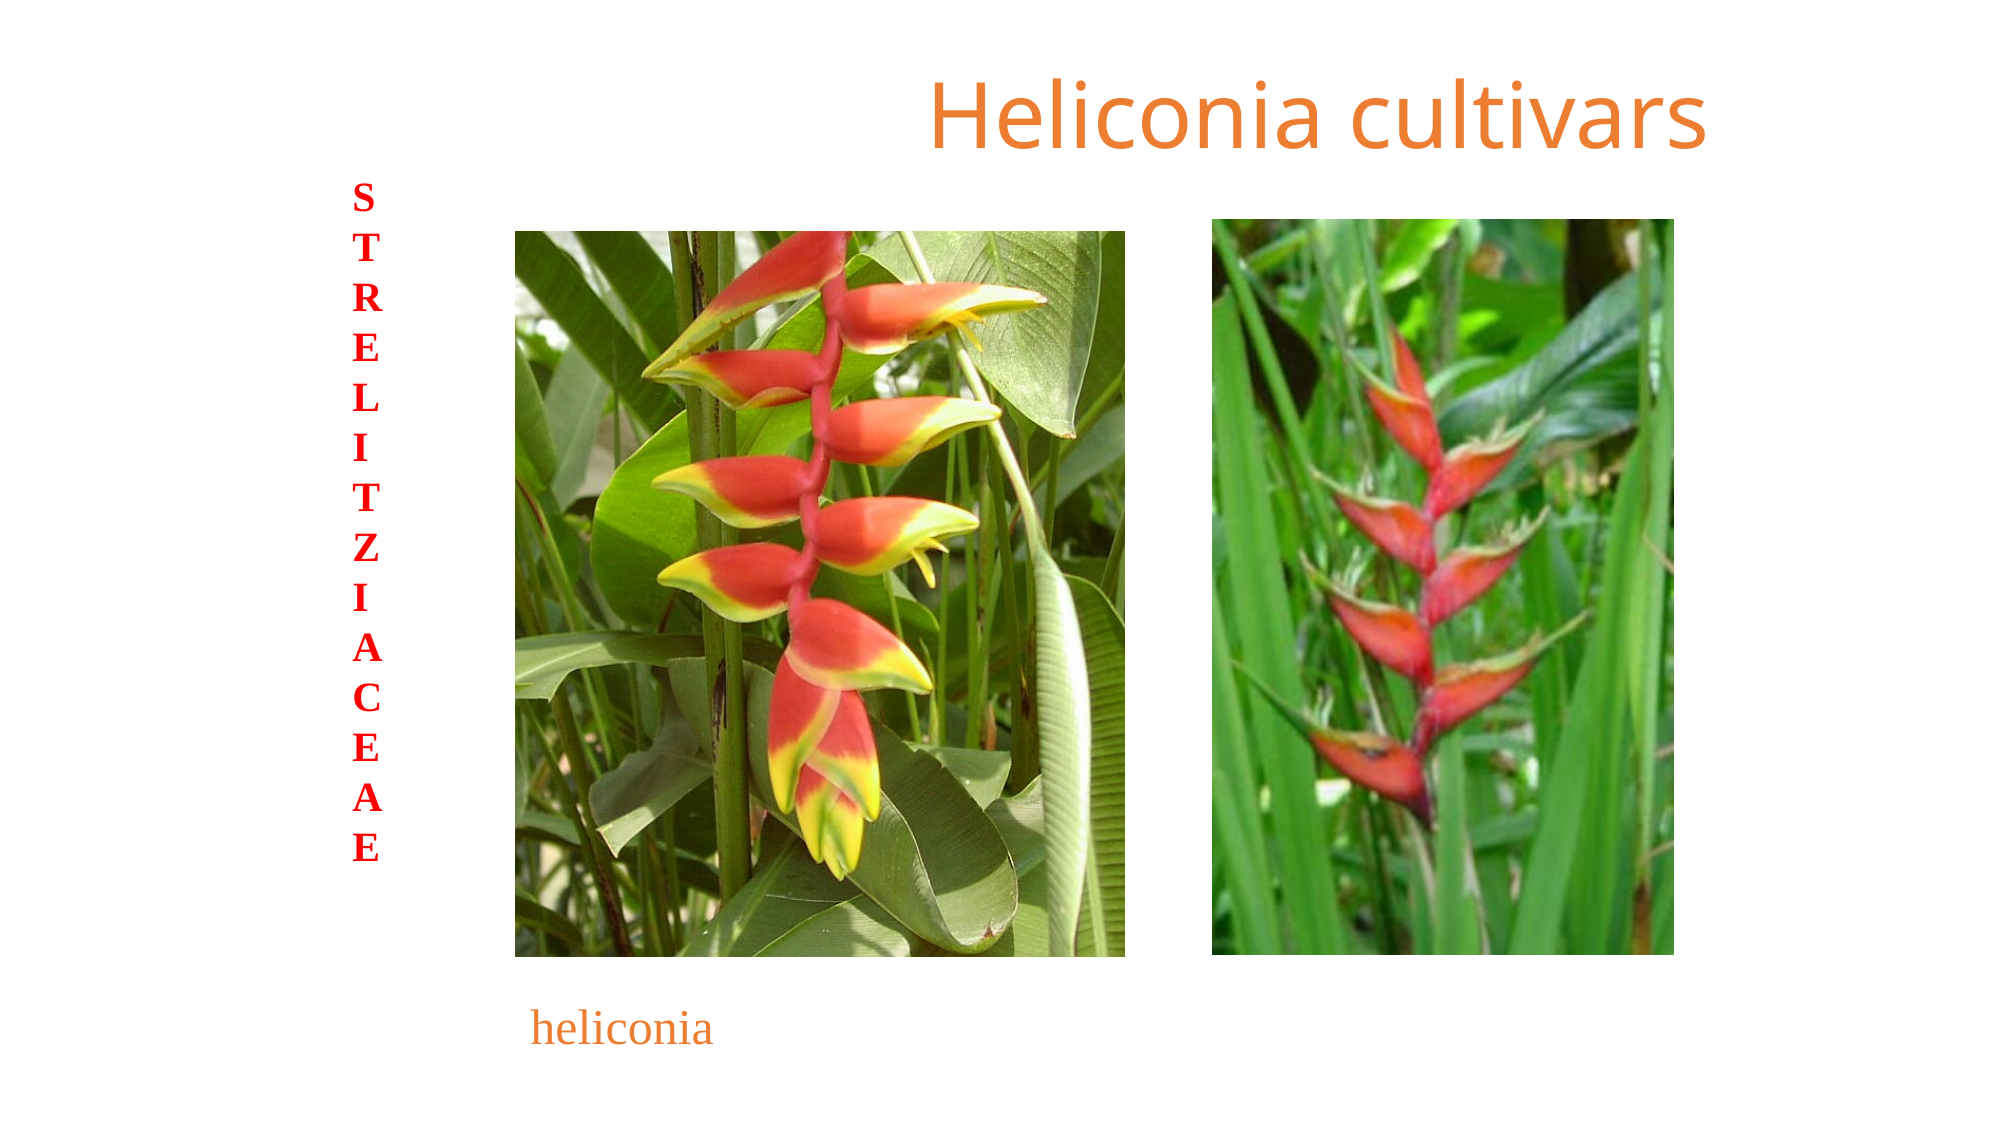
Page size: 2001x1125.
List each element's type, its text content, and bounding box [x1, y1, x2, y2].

text_box heliconia [515, 987, 1579, 1063]
text_box STRELITZIACEAE [337, 162, 400, 878]
picture [1212, 219, 1674, 955]
title Heliconia cultivars [450, 24, 1725, 213]
picture [515, 231, 1125, 957]
